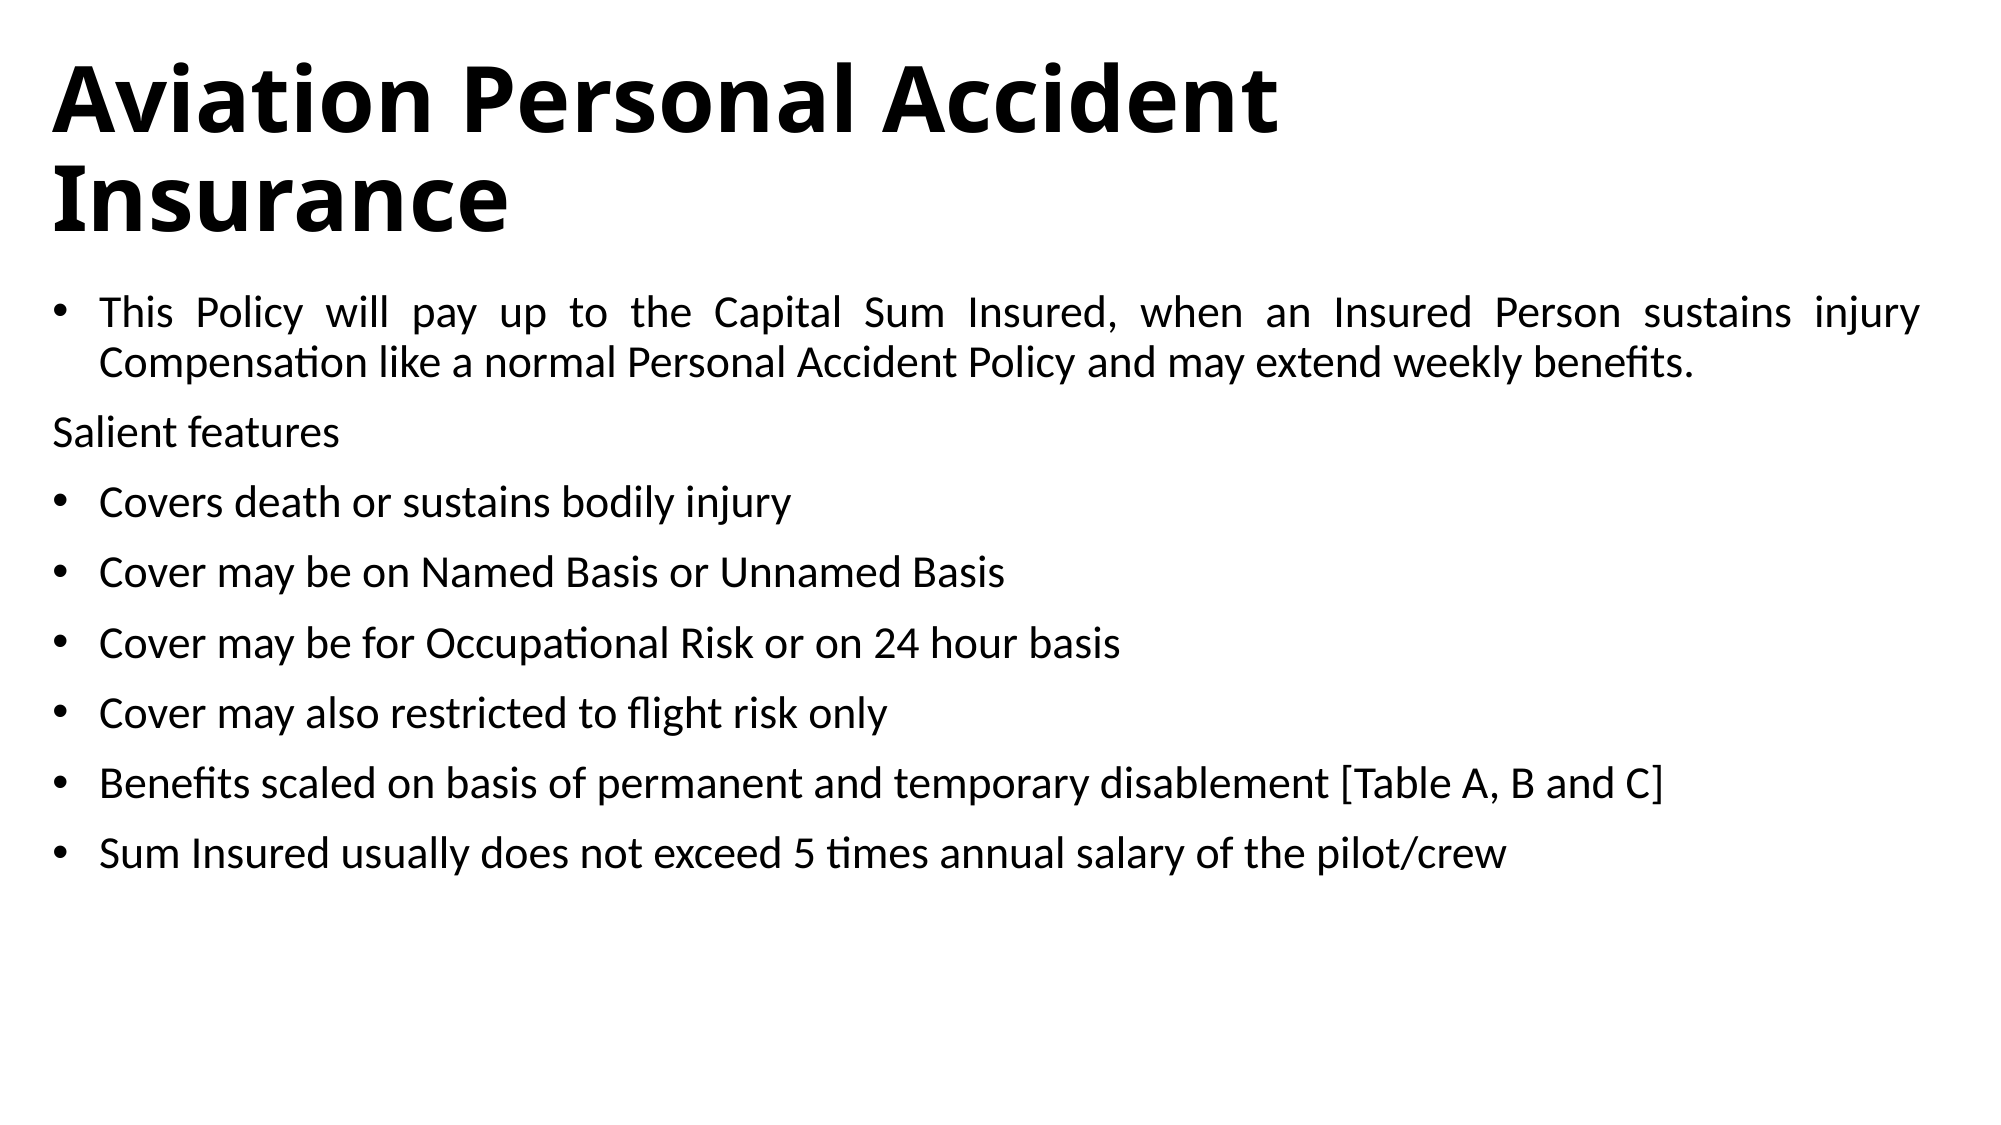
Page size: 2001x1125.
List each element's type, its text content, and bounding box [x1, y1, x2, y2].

title Aviation Personal Accident Insurance [37, 37, 1649, 268]
list This Policy will pay up to the Capital Sum Insured, when an Insured Person sustains injury Compensation like a normal Personal Accident Policy and may extend weekly benefits. Salient features Covers death or sustains bodily injury Cover may be on Named Basis or Unnamed Basis Cover may be for Occupational Risk or on 24 hour basis Cover may also restricted to flight risk only Benefits scaled on basis of permanent and temporary disablement [Table A, B and C] Sum Insured usually does not exceed 5 times annual salary of the pilot/crew [37, 280, 1938, 1039]
